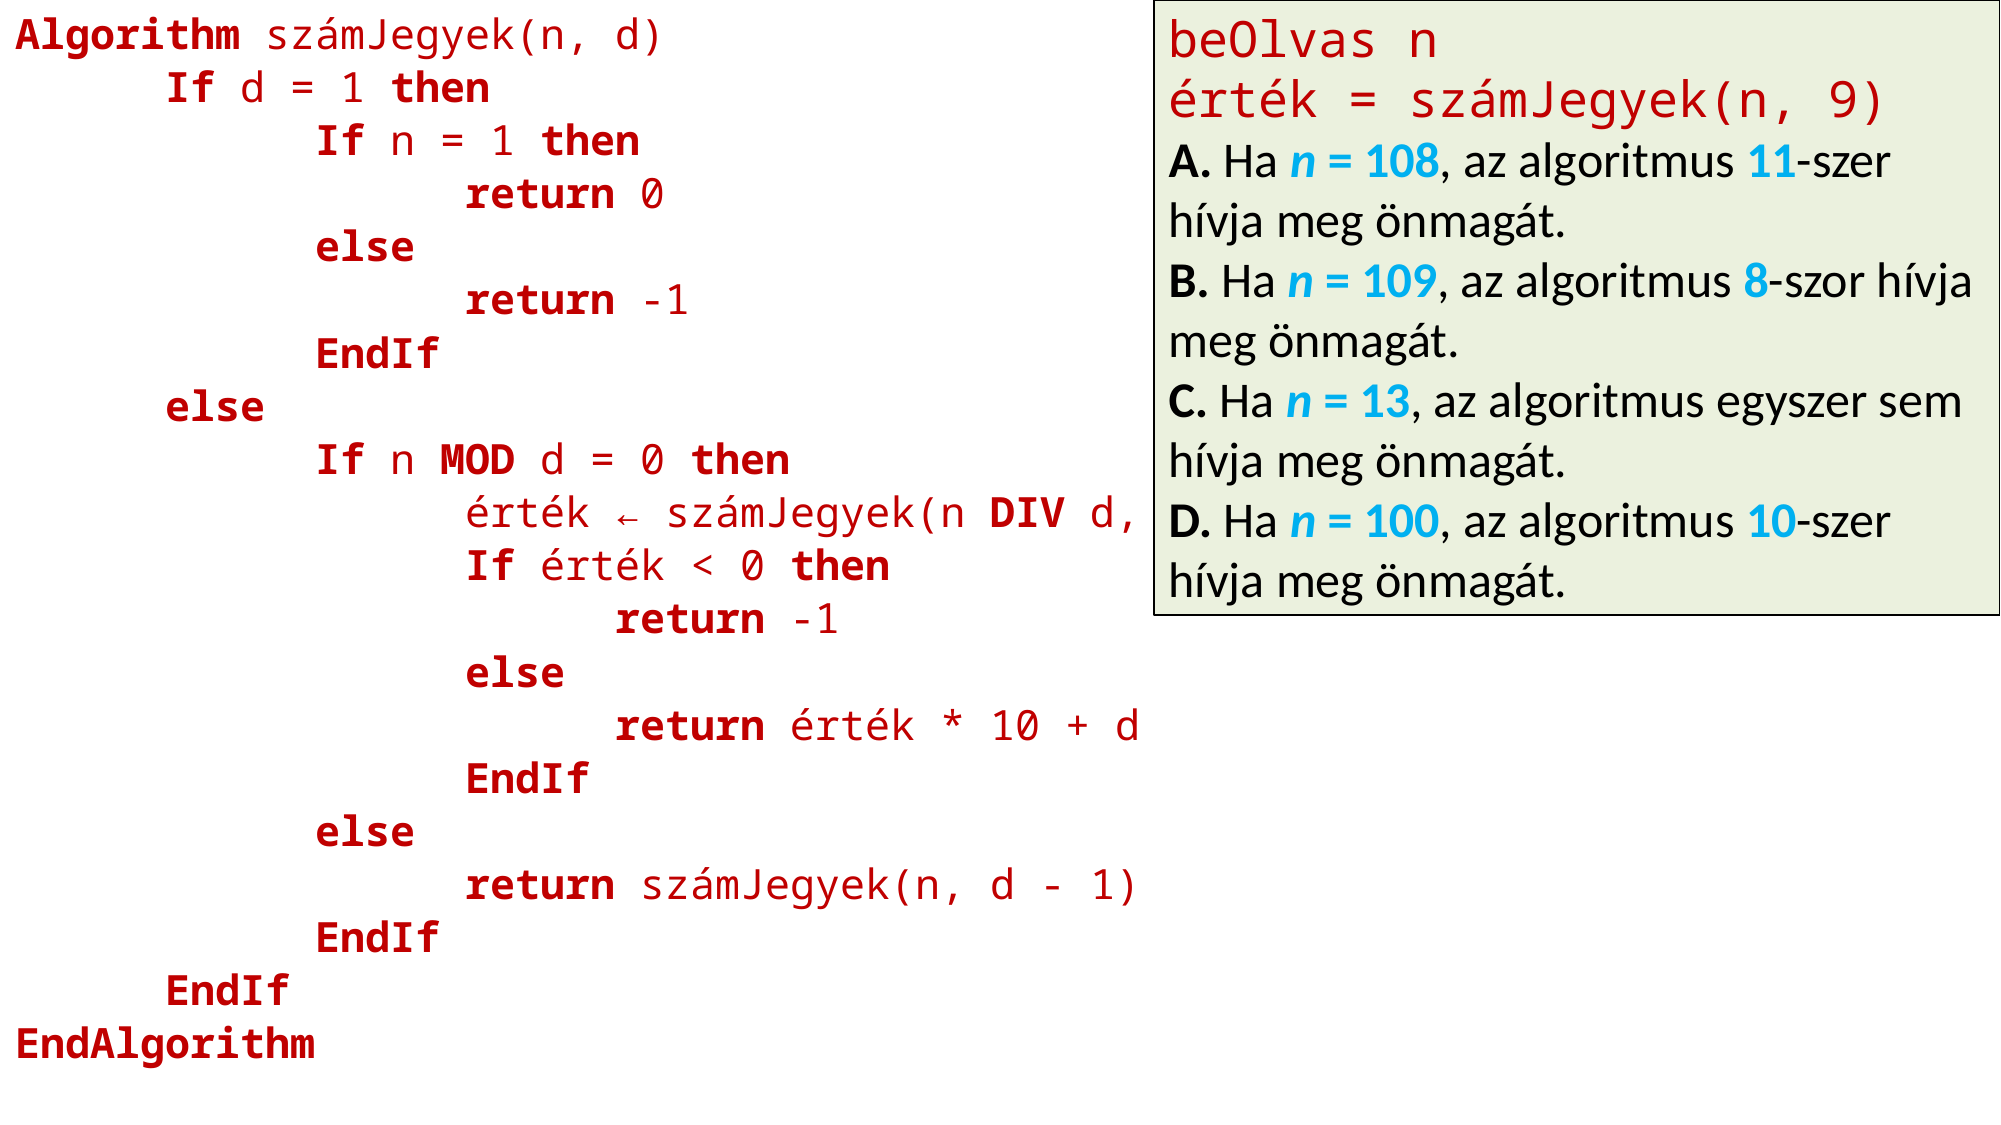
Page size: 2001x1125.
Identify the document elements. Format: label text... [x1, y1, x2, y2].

text_box beOlvas n érték = számJegyek(n, 9) A. Ha n = 108, az algoritmus 11-szer hívja meg önmagát. B. Ha n = 109, az algoritmus 8-szor hívja meg önmagát. C. Ha n = 13, az algoritmus egy­szer sem hívja meg önmagát. D. Ha n = 100, az algoritmus 10-szer hívja meg önmagát. [1153, 0, 2000, 615]
list Algorithm számJegyek(n, d) If d = 1 then If n = 1 then return 0 else return -1 EndIf else If n MOD d = 0 then érték ← számJegyek(n DIV d, d) If érték < 0 then return -1 else return érték * 10 + d EndIf else return számJegyek(n, d - 1) EndIf EndIf EndAlgorithm [0, 0, 2000, 1125]
